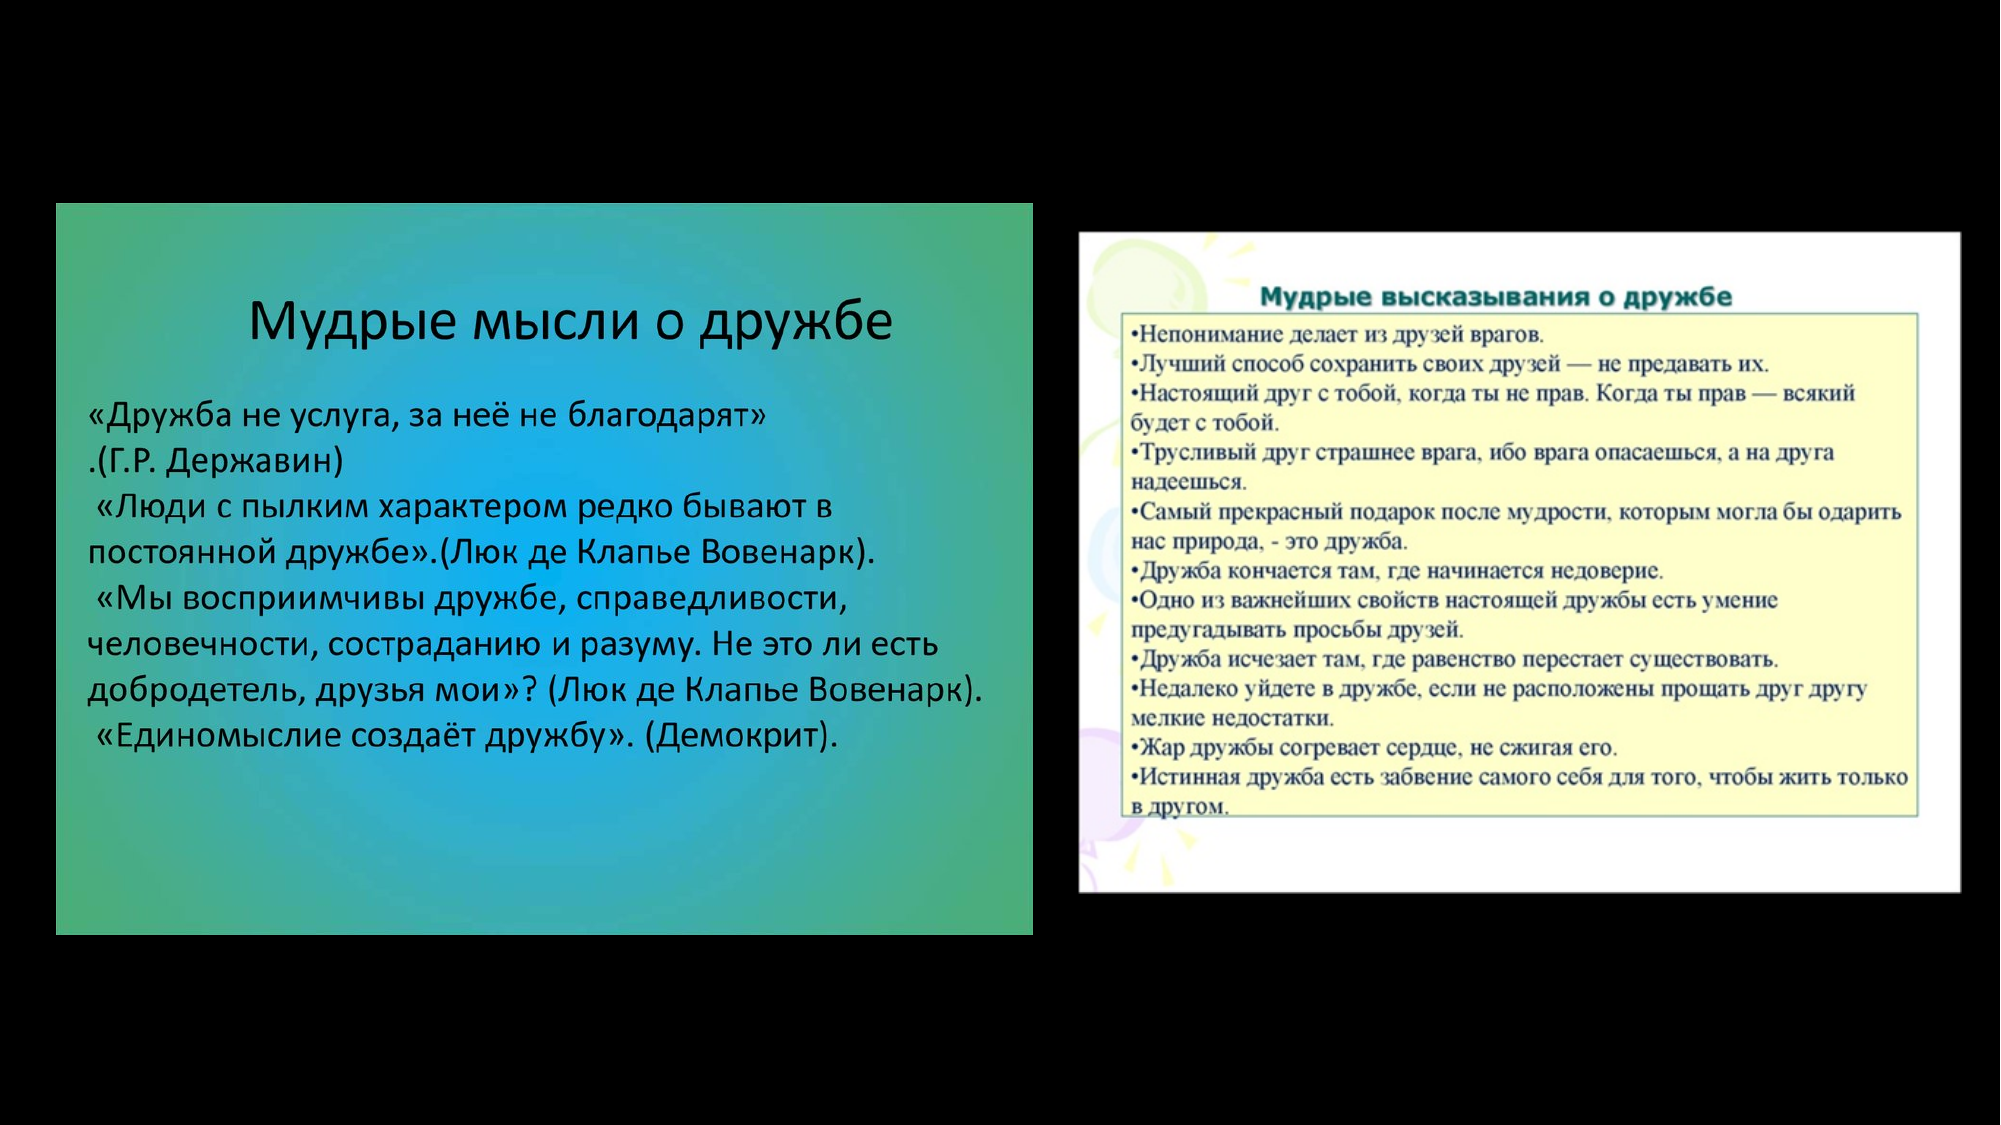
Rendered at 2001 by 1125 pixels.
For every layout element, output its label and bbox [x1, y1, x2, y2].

picture [56, 203, 1033, 935]
picture [1078, 231, 1962, 894]
